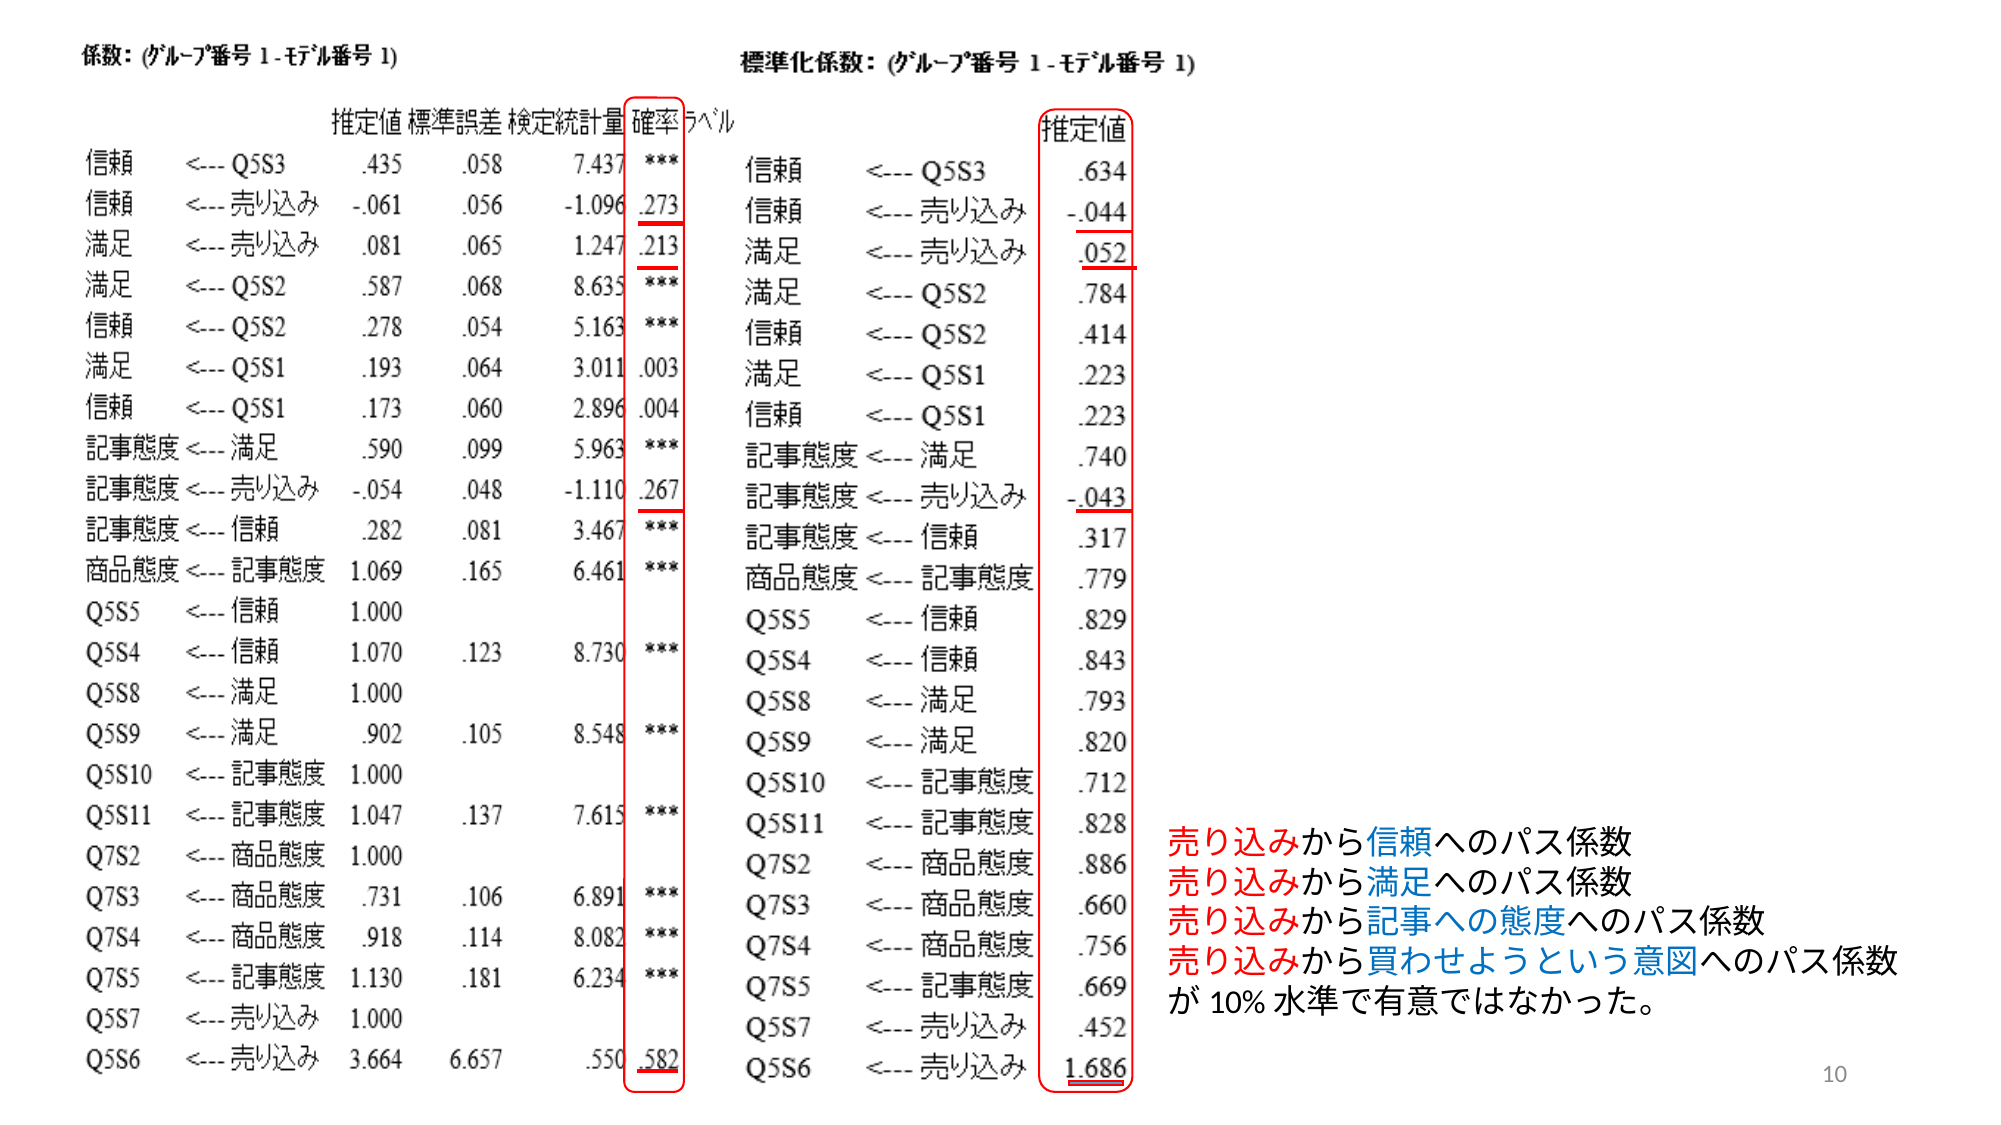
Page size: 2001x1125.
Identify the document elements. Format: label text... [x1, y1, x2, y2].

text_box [624, 97, 691, 1092]
text_box 売り込みから信頼へのパス係数 売り込みから満足へのパス係数 売り込みから記事への態度へのパス係数 売り込みから買わせようという意図へのパス係数 が10%水準で有意ではなかった。 [1225, 813, 1952, 1028]
picture [73, 34, 1225, 1092]
slide_number 10 [1412, 1042, 1863, 1103]
